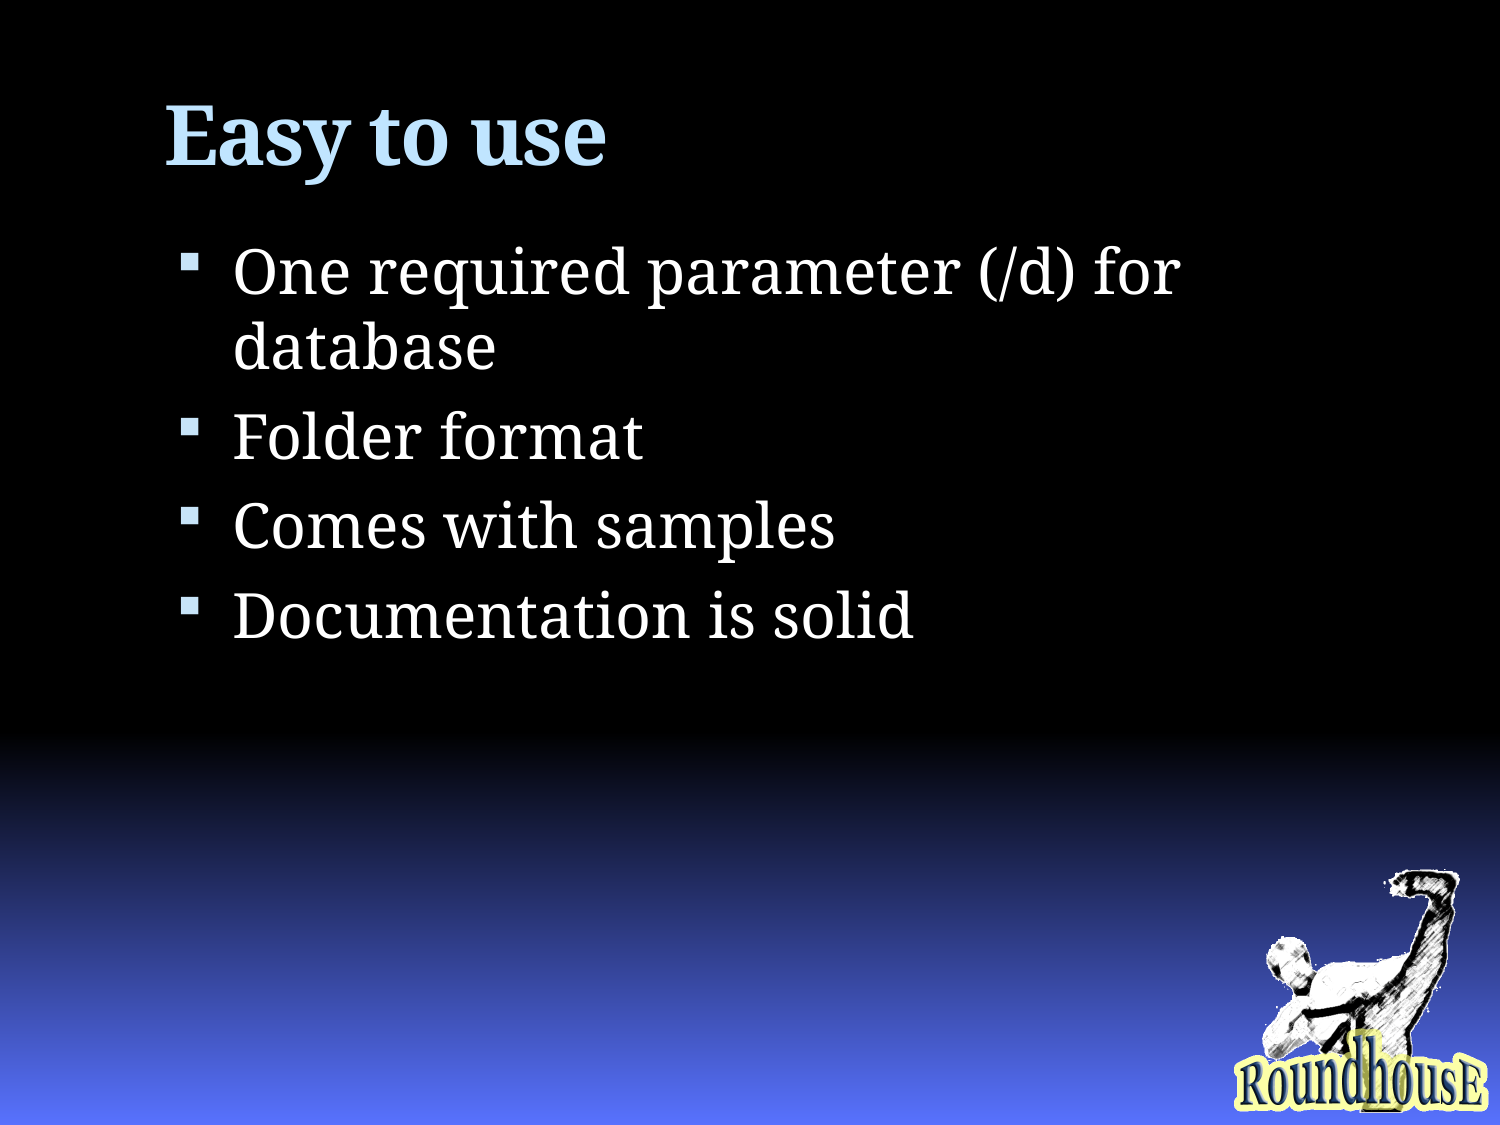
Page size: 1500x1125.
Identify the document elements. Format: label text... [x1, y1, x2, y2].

list One required parameter (/d) for database Folder format Comes with samples Documentation is solid [150, 224, 1425, 975]
picture [1218, 857, 1499, 1124]
title Easy to use [150, 75, 1425, 224]
